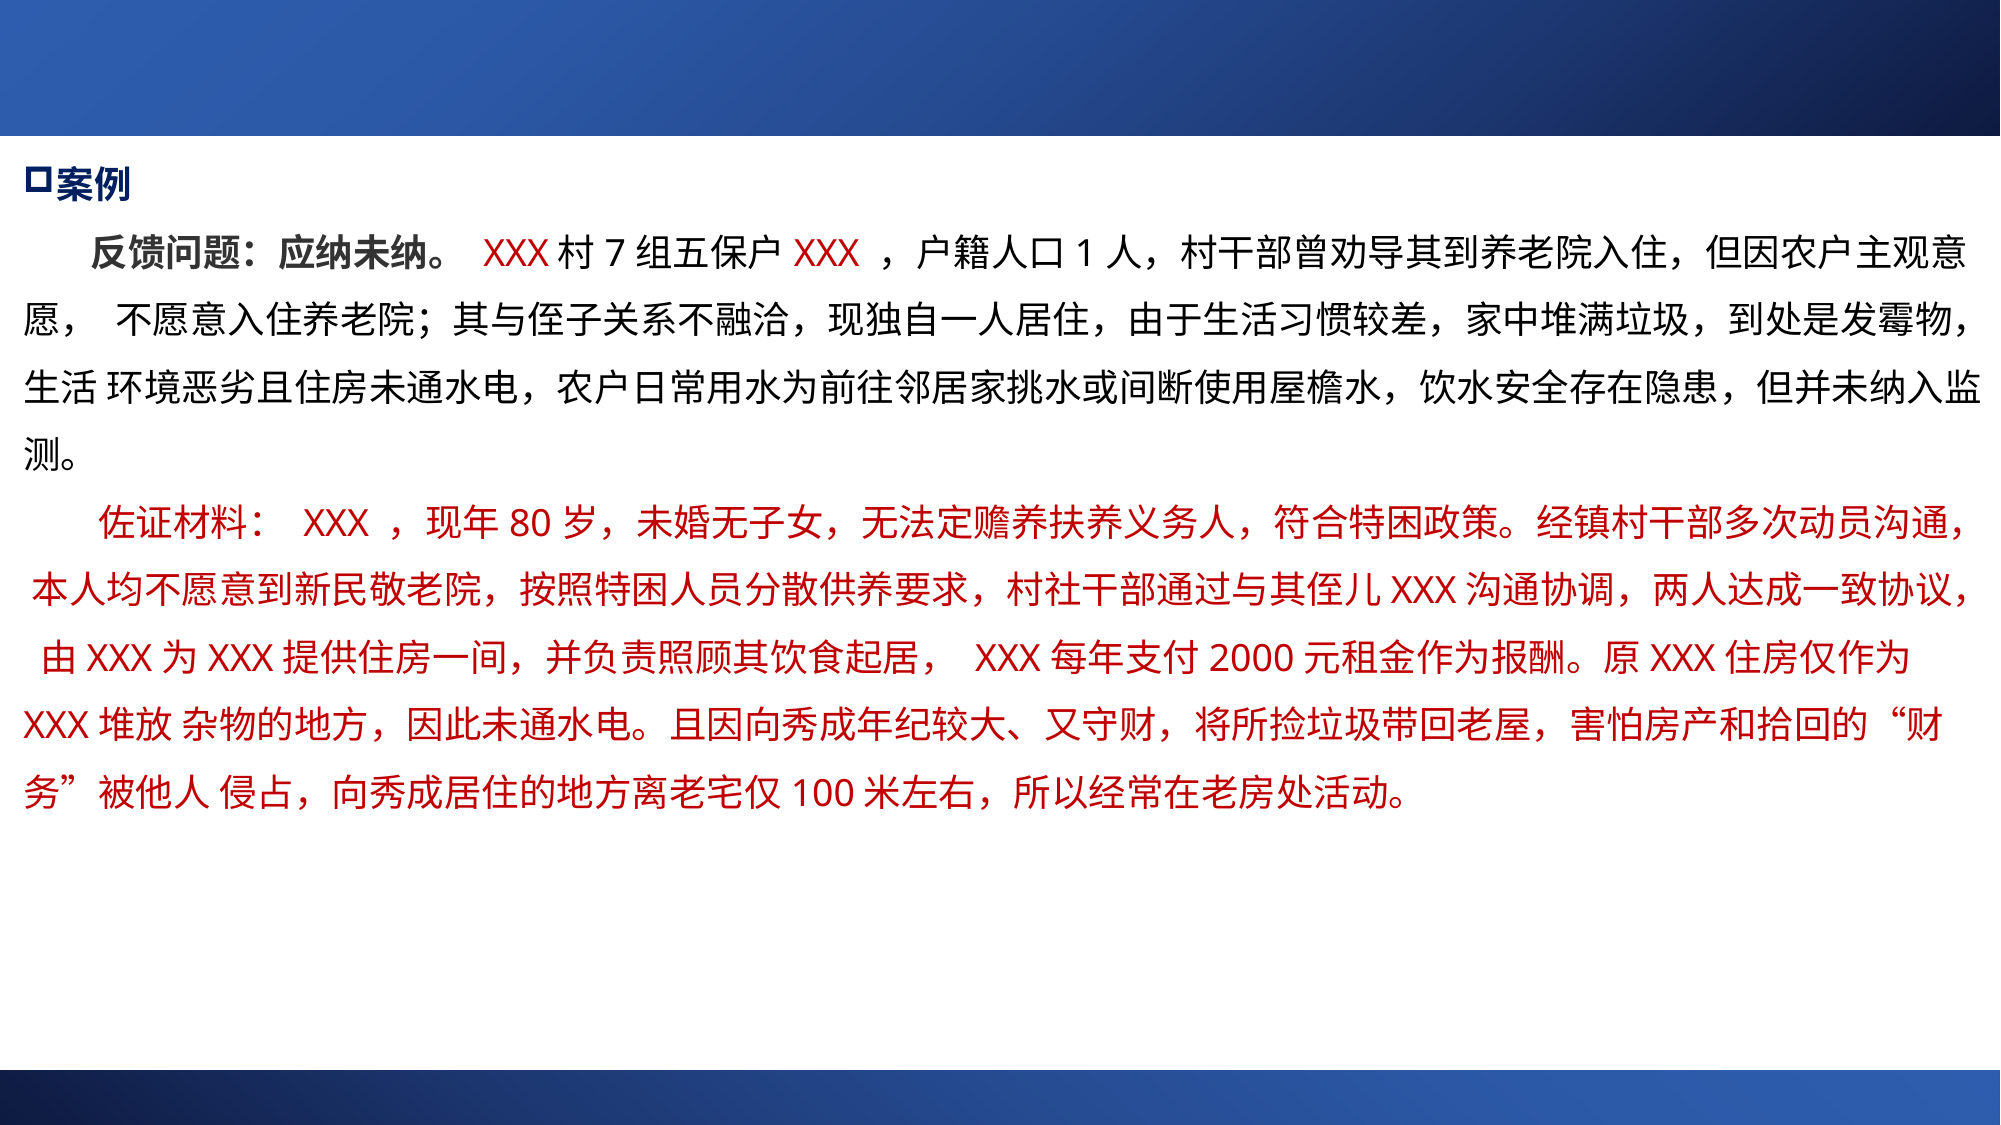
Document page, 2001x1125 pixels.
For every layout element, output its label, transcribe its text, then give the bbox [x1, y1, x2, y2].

text_box [0, 1070, 2000, 1125]
text_box 案例 反馈问题：应纳未纳。 XXX村7组五保户XXX ，户籍人口1人，村干部曾劝导其到养老院入住，但因农户主观意愿， 不愿意入住养老院；其与侄子关系不融洽，现独自一人居住，由于生活习惯较差，家中堆满垃圾，到处是发霉物，生活 环境恶劣且住房未通水电，农户日常用水为前往邻居家挑水或间断使用屋檐水，饮水安全存在隐患，但并未纳入监测。 佐证材料： XXX ，现年80岁，未婚无子女，无法定赡养扶养义务人，符合特困政策。经镇村干部多次动员沟通， 本人均不愿意到新民敬老院，按照特困人员分散供养要求，村社干部通过与其侄儿XXX沟通协调，两人达成一致协议， 由XXX为XXX提供住房一间，并负责照顾其饮食起居， XXX每年支付2000元租金作为报酬。原XXX住房仅作为XXX堆放 杂物的地方，因此未通水电。且因向秀成年纪较大、又守财，将所捡垃圾带回老屋，害怕房产和拾回的“财务”被他人 侵占，向秀成居住的地方离老宅仅100米左右，所以经常在老房处活动。 [21, 136, 1992, 814]
text_box [0, 0, 2000, 136]
